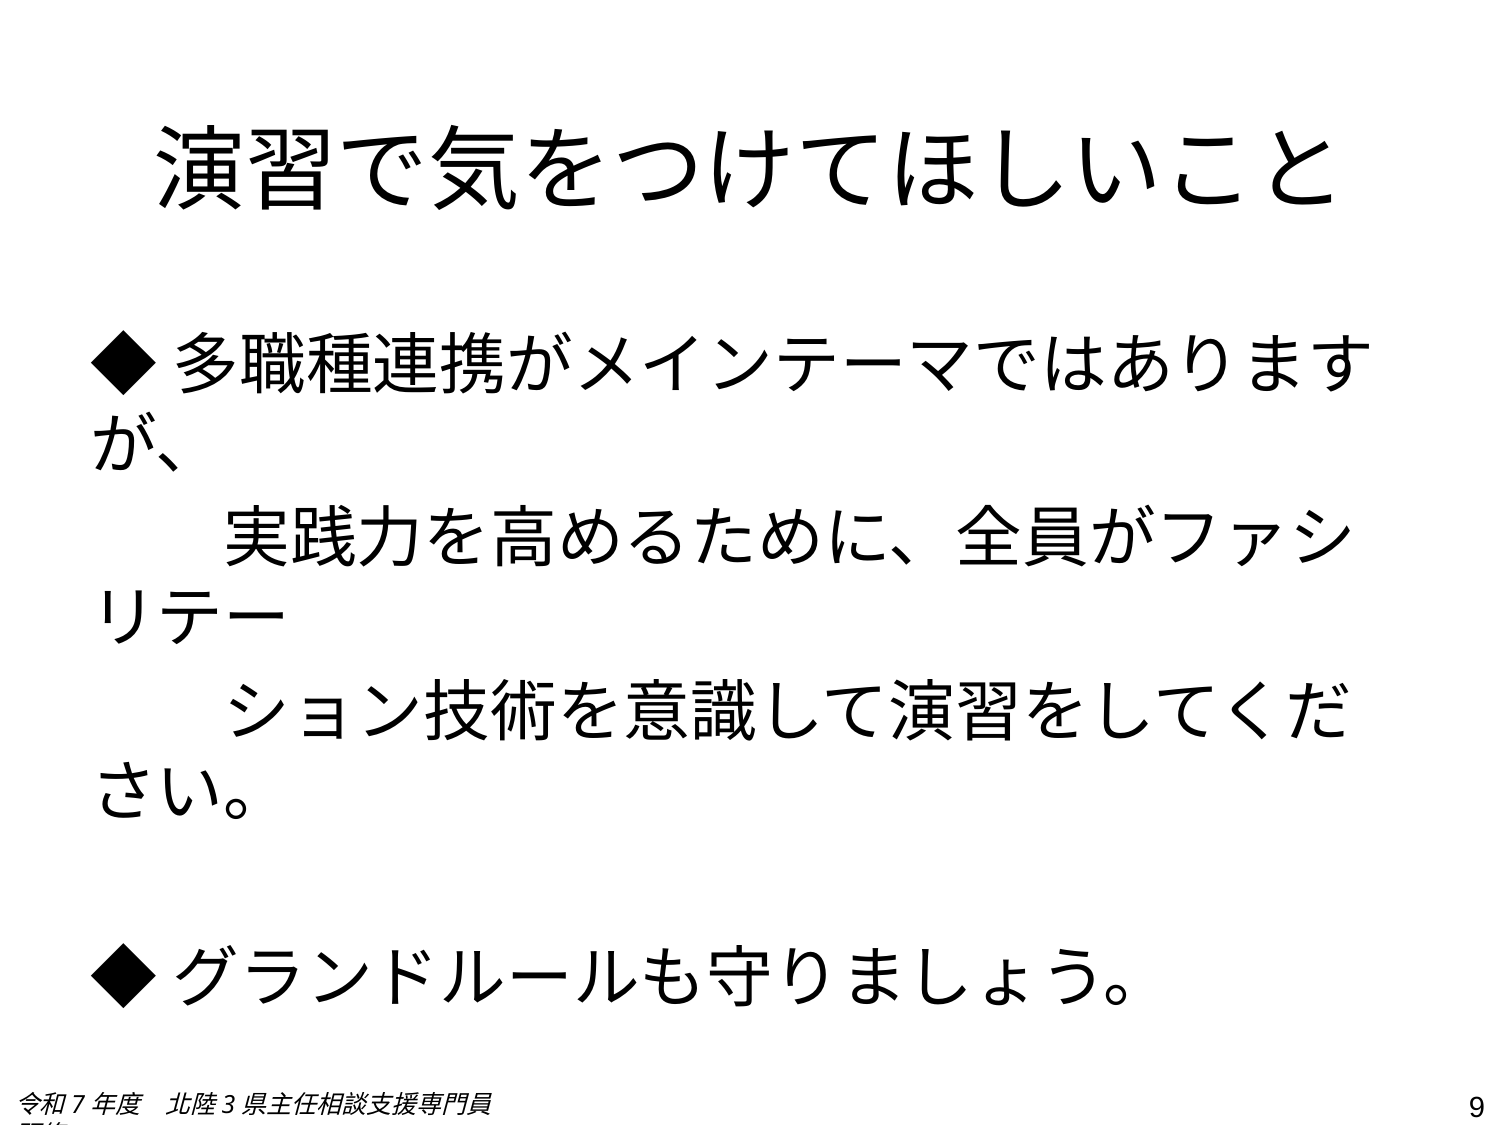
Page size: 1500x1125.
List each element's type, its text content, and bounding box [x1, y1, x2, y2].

list ◆多職種連携がメインテーマではありますが、 実践力を高めるために、全員がファシリテー ション技術を意識して演習をしてください。 ◆グランドルールも守りましょう。 [75, 314, 1425, 1000]
title 演習で気をつけてほしいこと [75, 71, 1425, 260]
footer 令和7年度 北陸3県主任相談支援専門員研修 [0, 1080, 526, 1125]
slide_number 9 [1149, 1080, 1500, 1125]
